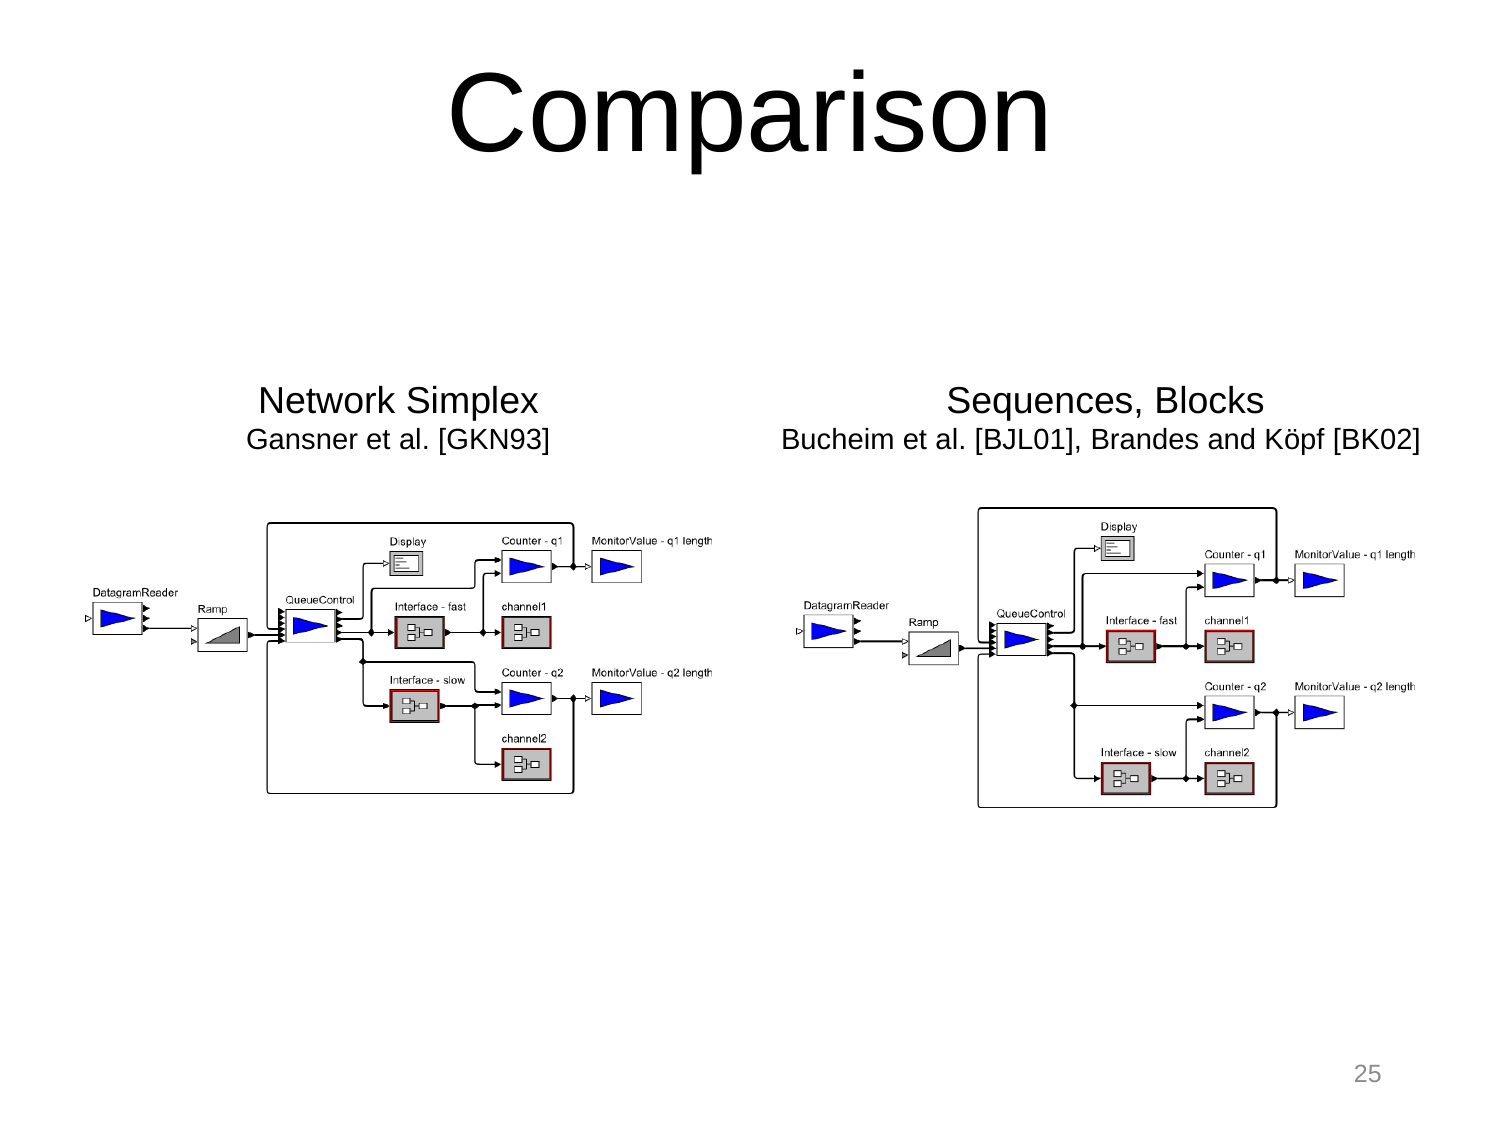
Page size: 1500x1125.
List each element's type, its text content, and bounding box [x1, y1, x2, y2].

title Comparison [103, 37, 1397, 193]
picture [85, 522, 712, 794]
slide_number 24 [1059, 1042, 1397, 1103]
text_box Sequences, Blocks Bucheim et al. [BJL01], Brandes and Köpf [BK02] [766, 368, 1445, 463]
picture [796, 507, 1415, 808]
text_box Network Simplex Gansner et al. [GKN93] [231, 368, 566, 463]
